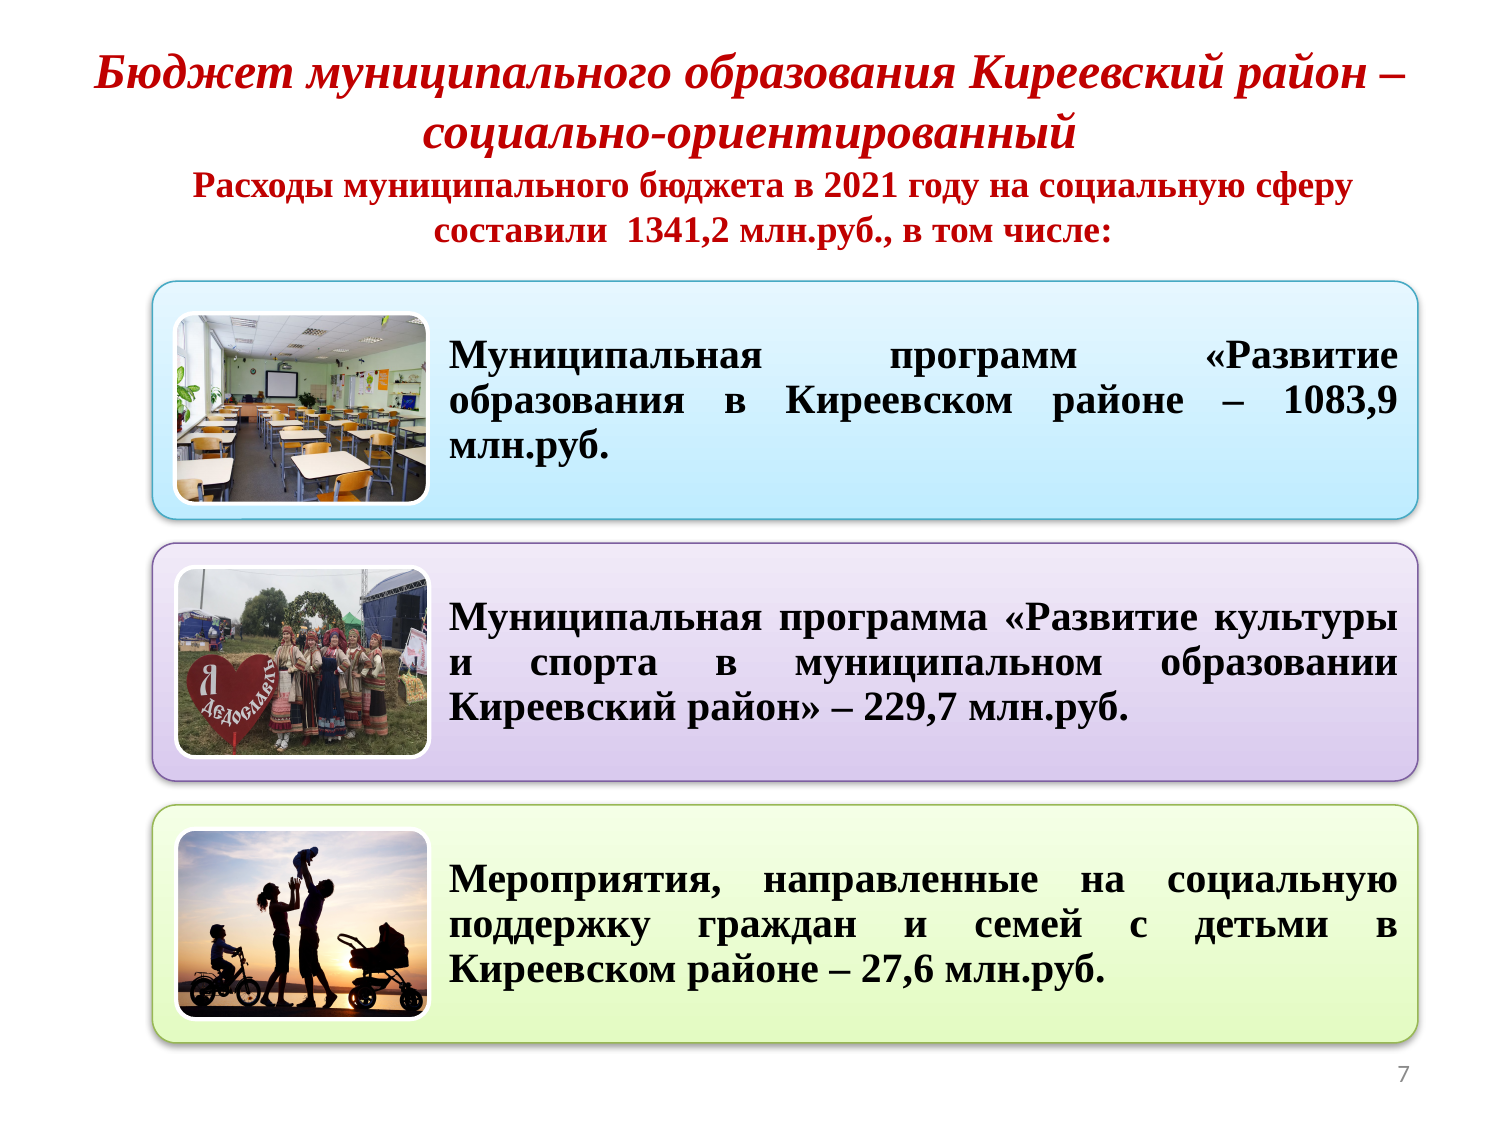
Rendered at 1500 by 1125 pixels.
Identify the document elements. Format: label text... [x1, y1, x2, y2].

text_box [152, 280, 1419, 1044]
title Бюджет муниципального образования Киреевский район – социально-ориентированный [75, 45, 1425, 153]
slide_number 7 [1074, 1042, 1425, 1103]
text_box Расходы муниципального бюджета в 2021 году на социальную сферу составили 1341,2 млн.руб., в том числе: [117, 152, 1430, 258]
